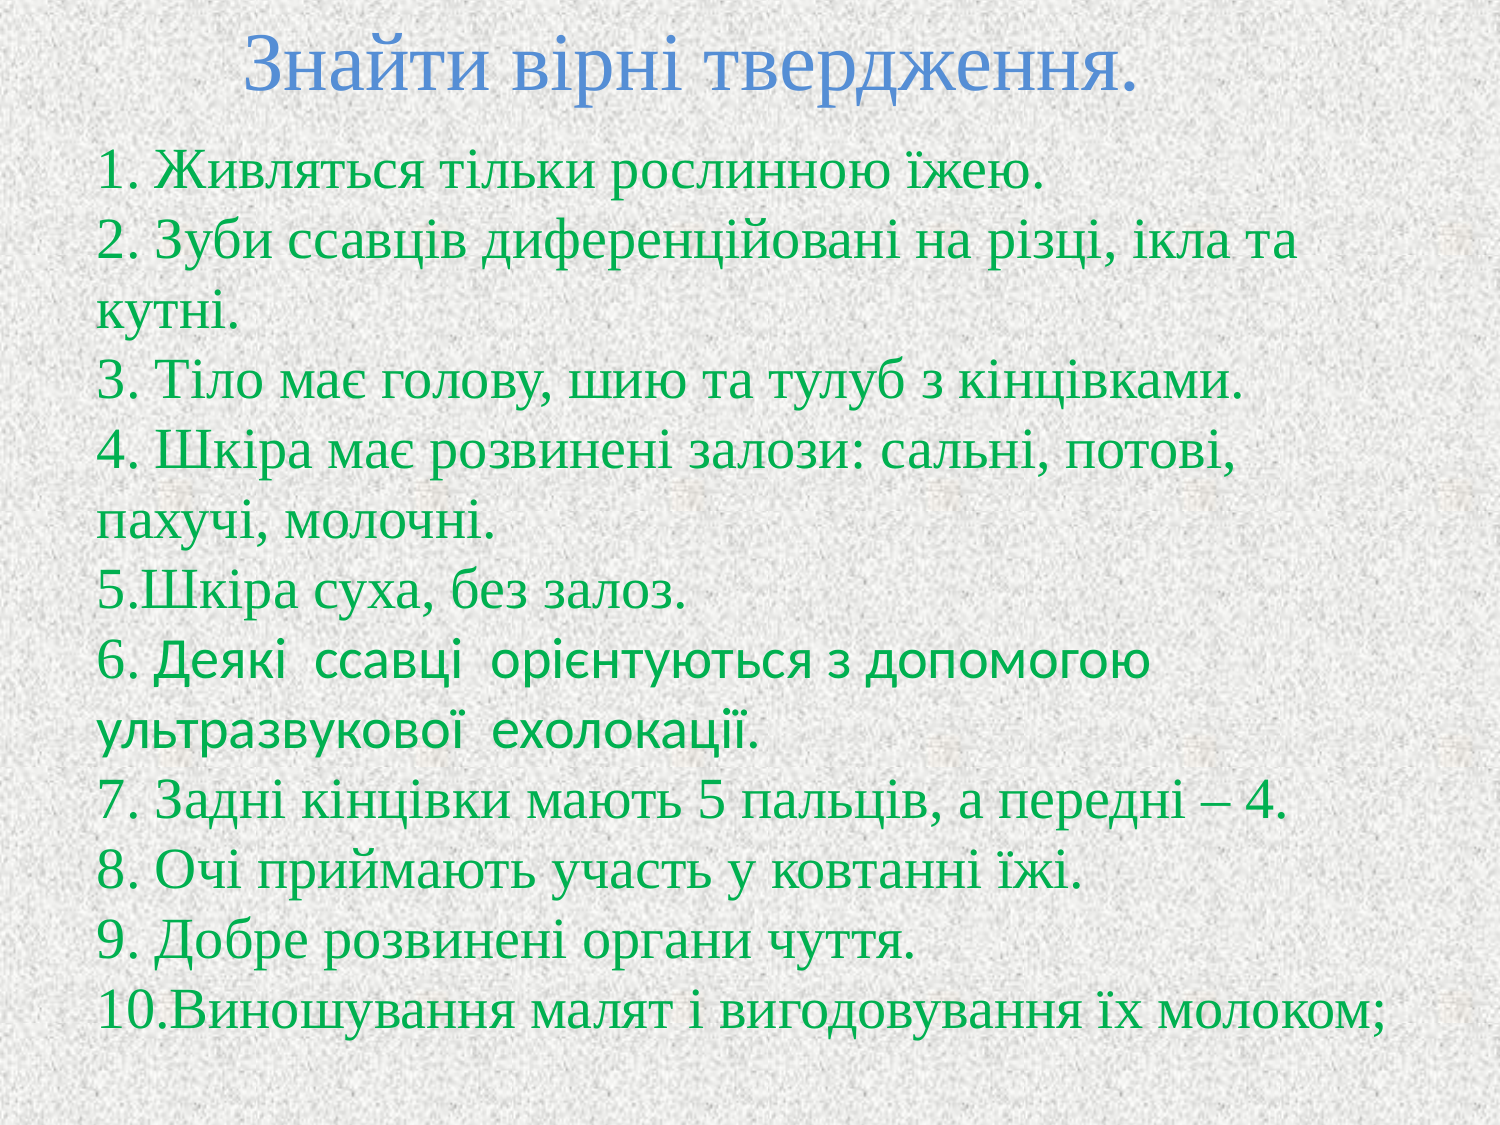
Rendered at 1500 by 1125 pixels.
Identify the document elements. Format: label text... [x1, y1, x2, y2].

text_box 1. Живляться тільки рослинною їжею. 2. Зуби ссавців диференційовані на різці, ікла та кутні. 3. Тіло має голову, шию та тулуб з кінцівками. 4. Шкіра має розвинені залози: сальні, потові, пахучі, молочні. 5.Шкіра суха, без залоз. 6. Деякі ссавці орієнтуються з допомогою ультразвукової ехолокації. 7. Задні кінцівки мають 5 пальців, а передні – 4. 8. Очі приймають участь у ковтанні їжі. 9. Добре розвинені органи чуття. 10.Виношування малят і вигодовування їх молоком; [81, 122, 1430, 1125]
text_box Знайти вірні твердження. [227, 0, 1156, 115]
picture [0, 0, 1500, 1125]
